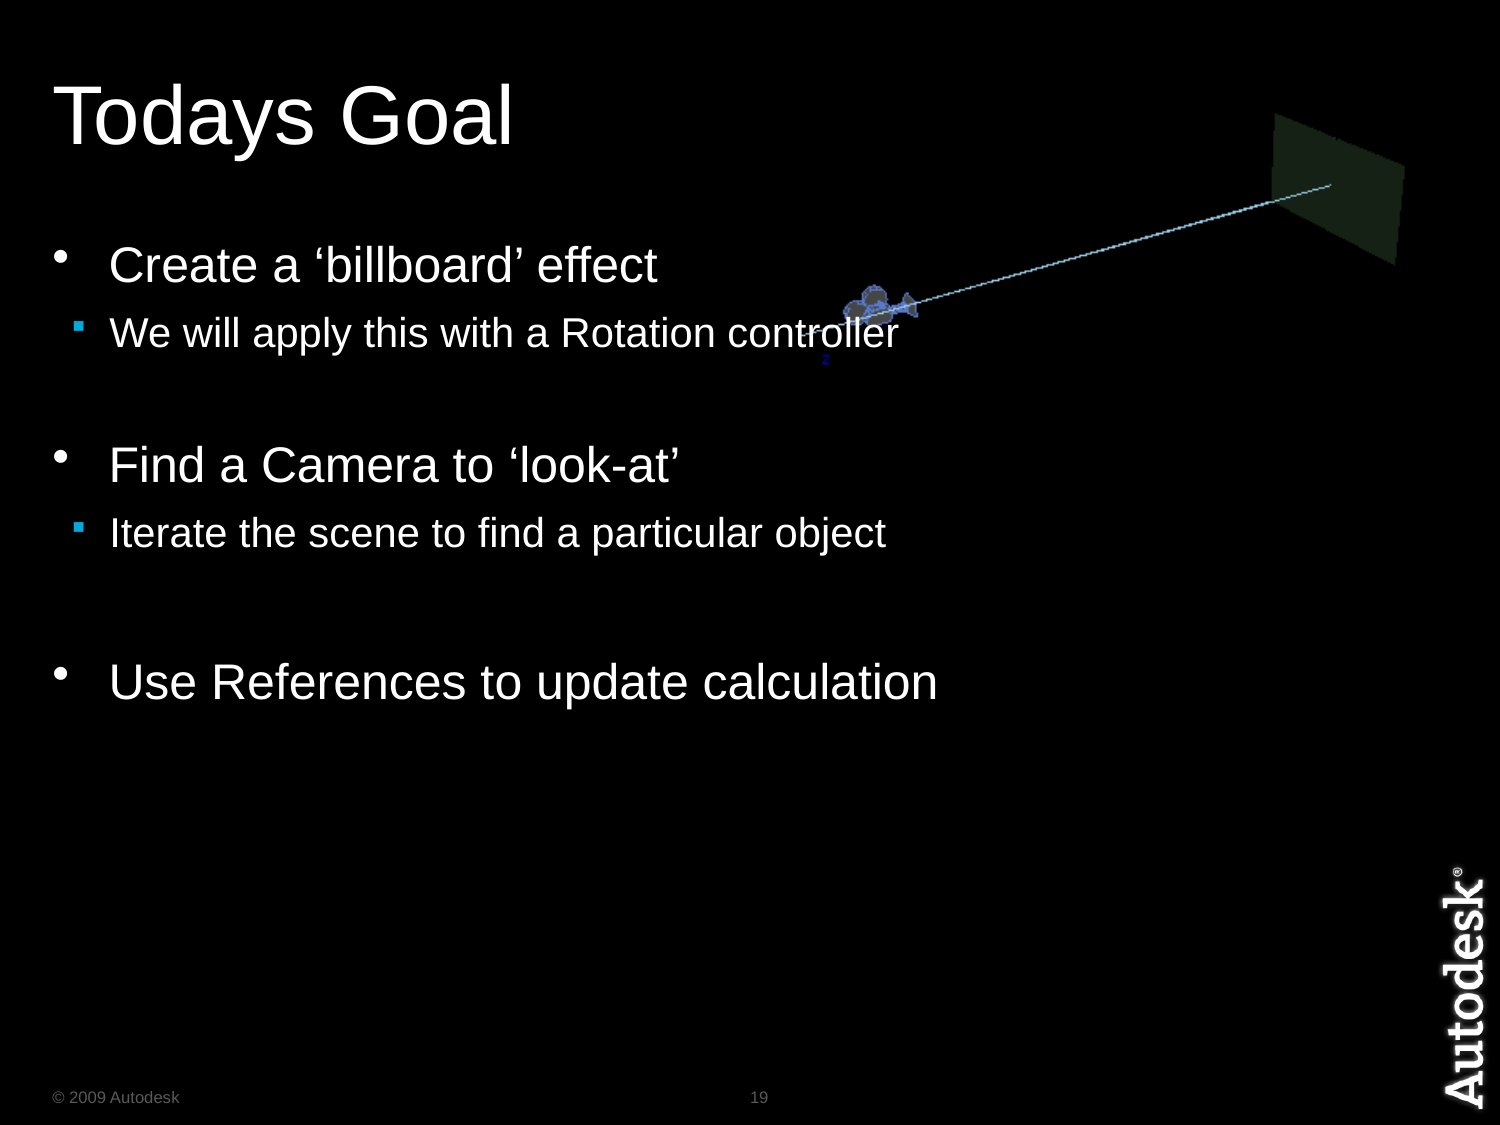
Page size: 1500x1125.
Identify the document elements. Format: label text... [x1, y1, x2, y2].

picture [787, 0, 1500, 1125]
list Create a ‘billboard’ effect We will apply this with a Rotation controller Find a Camera to ‘look-at’ Iterate the scene to find a particular object Use References to update calculation [52, 231, 1401, 1073]
title Todays Goal [52, 22, 1401, 211]
